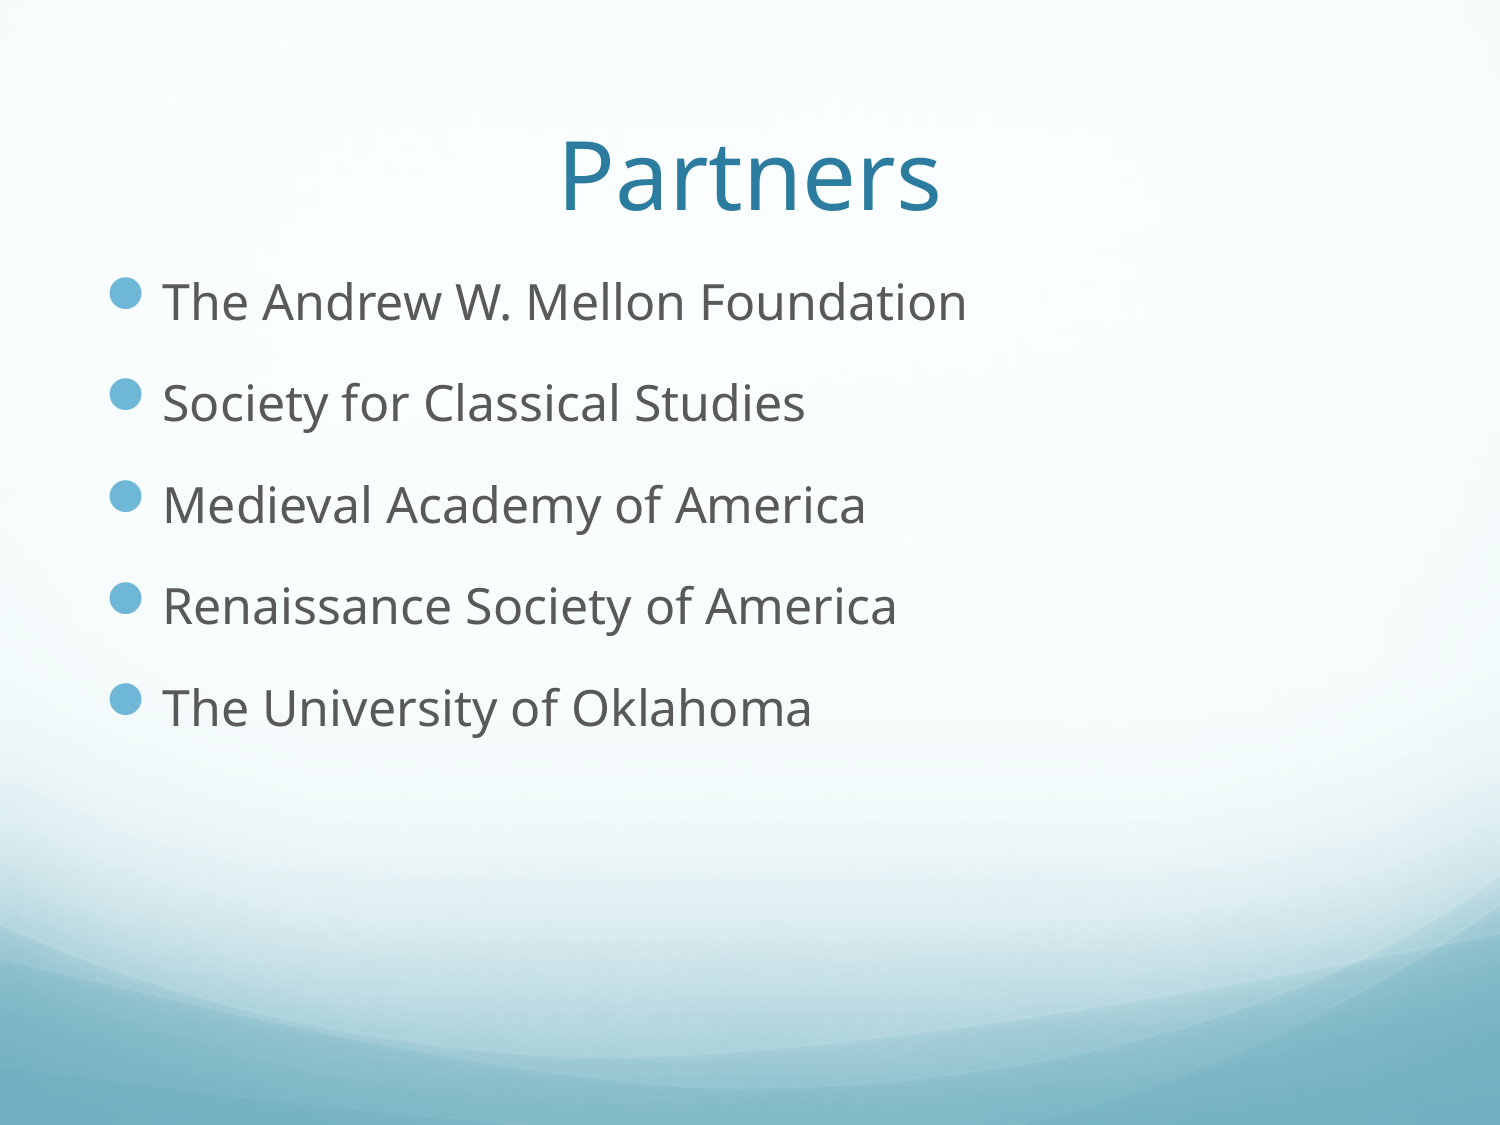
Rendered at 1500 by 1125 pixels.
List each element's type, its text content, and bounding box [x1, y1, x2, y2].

list The Andrew W. Mellon Foundation Society for Classical Studies Medieval Academy of America Renaissance Society of America The University of Oklahoma [90, 262, 1410, 975]
title Partners [90, 17, 1410, 237]
